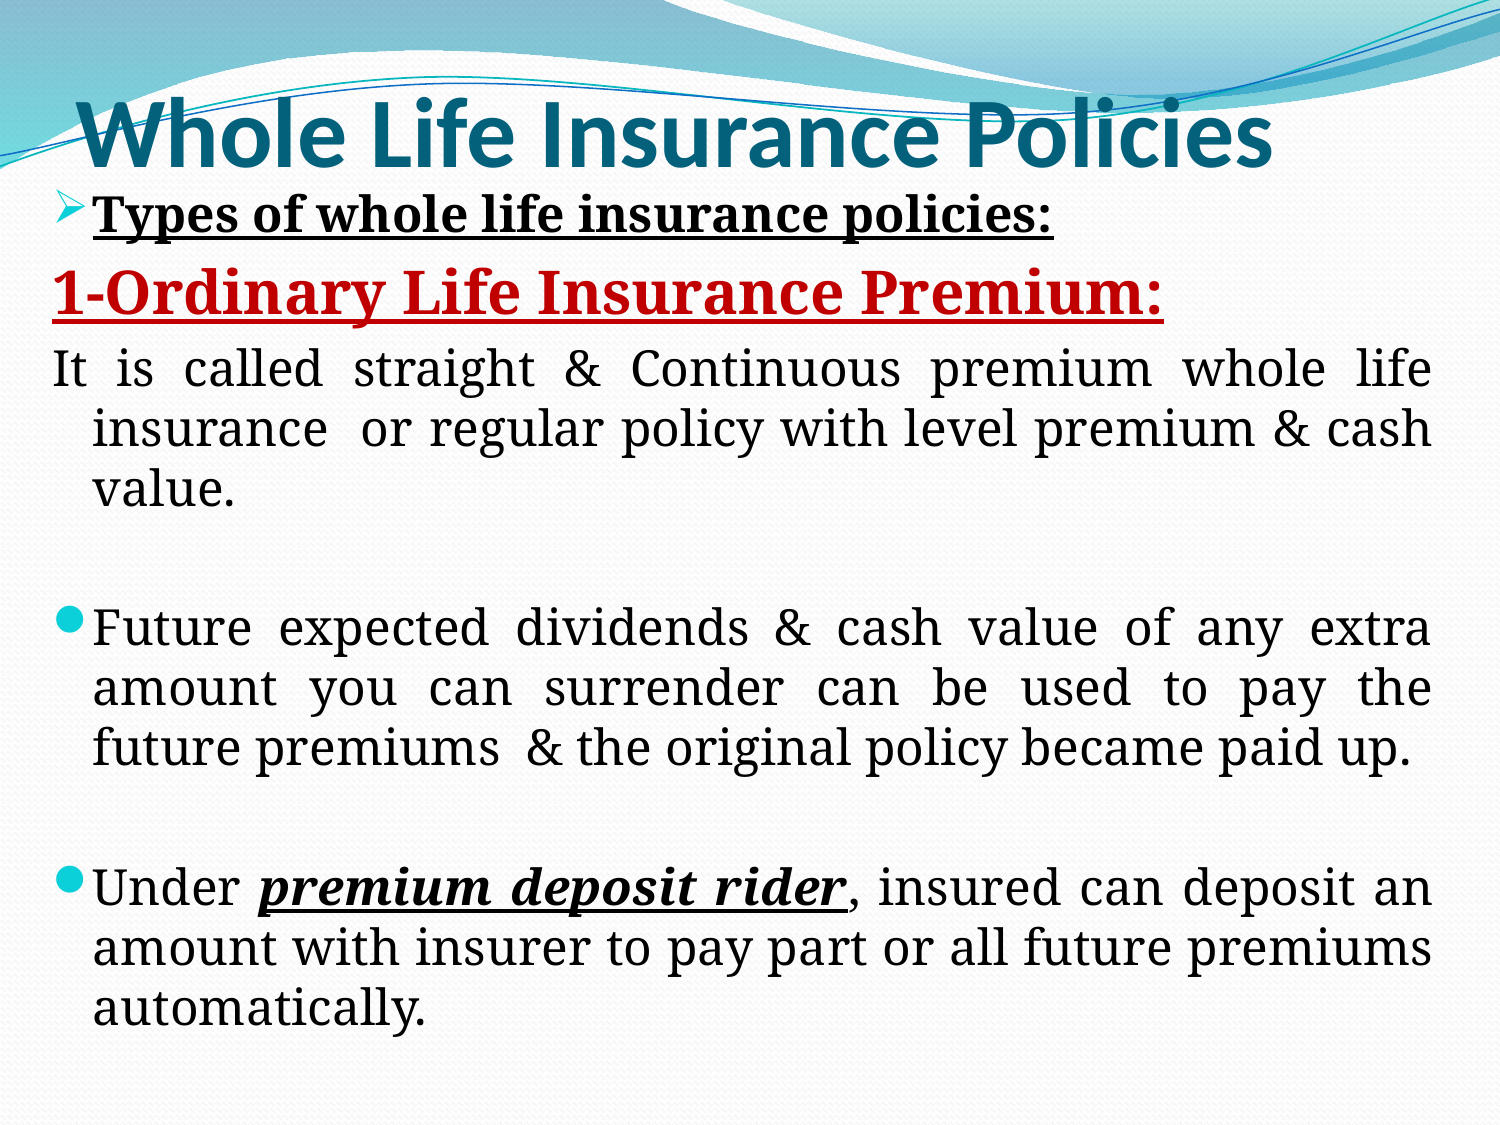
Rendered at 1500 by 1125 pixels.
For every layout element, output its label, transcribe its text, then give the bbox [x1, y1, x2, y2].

list Types of whole life insurance policies: 1-Ordinary Life Insurance Premium: It is called straight & Continuous premium whole life insurance or regular policy with level premium & cash value. Future expected dividends & cash value of any extra amount you can surrender can be used to pay the future premiums & the original policy became paid up. Under premium deposit rider, insured can deposit an amount with insurer to pay part or all future premiums automatically. [37, 174, 1450, 1100]
title Whole Life Insurance Policies [75, 24, 1425, 174]
